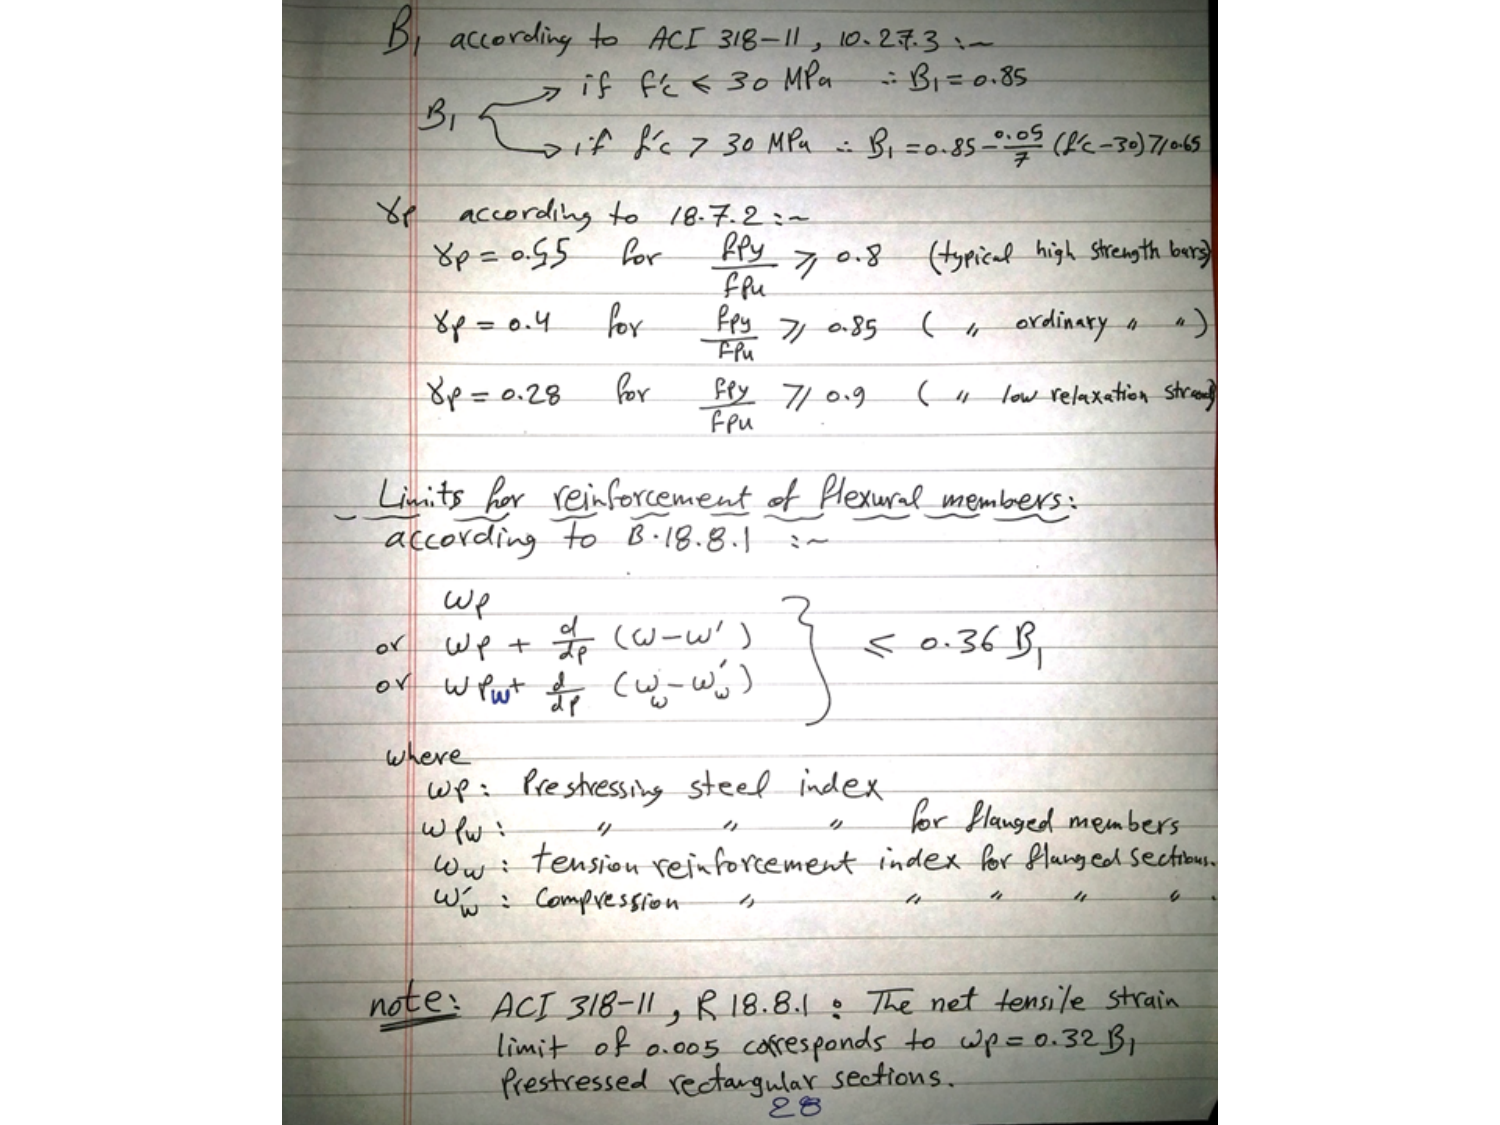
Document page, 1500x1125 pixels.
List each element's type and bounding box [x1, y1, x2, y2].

picture [281, 0, 1219, 1125]
